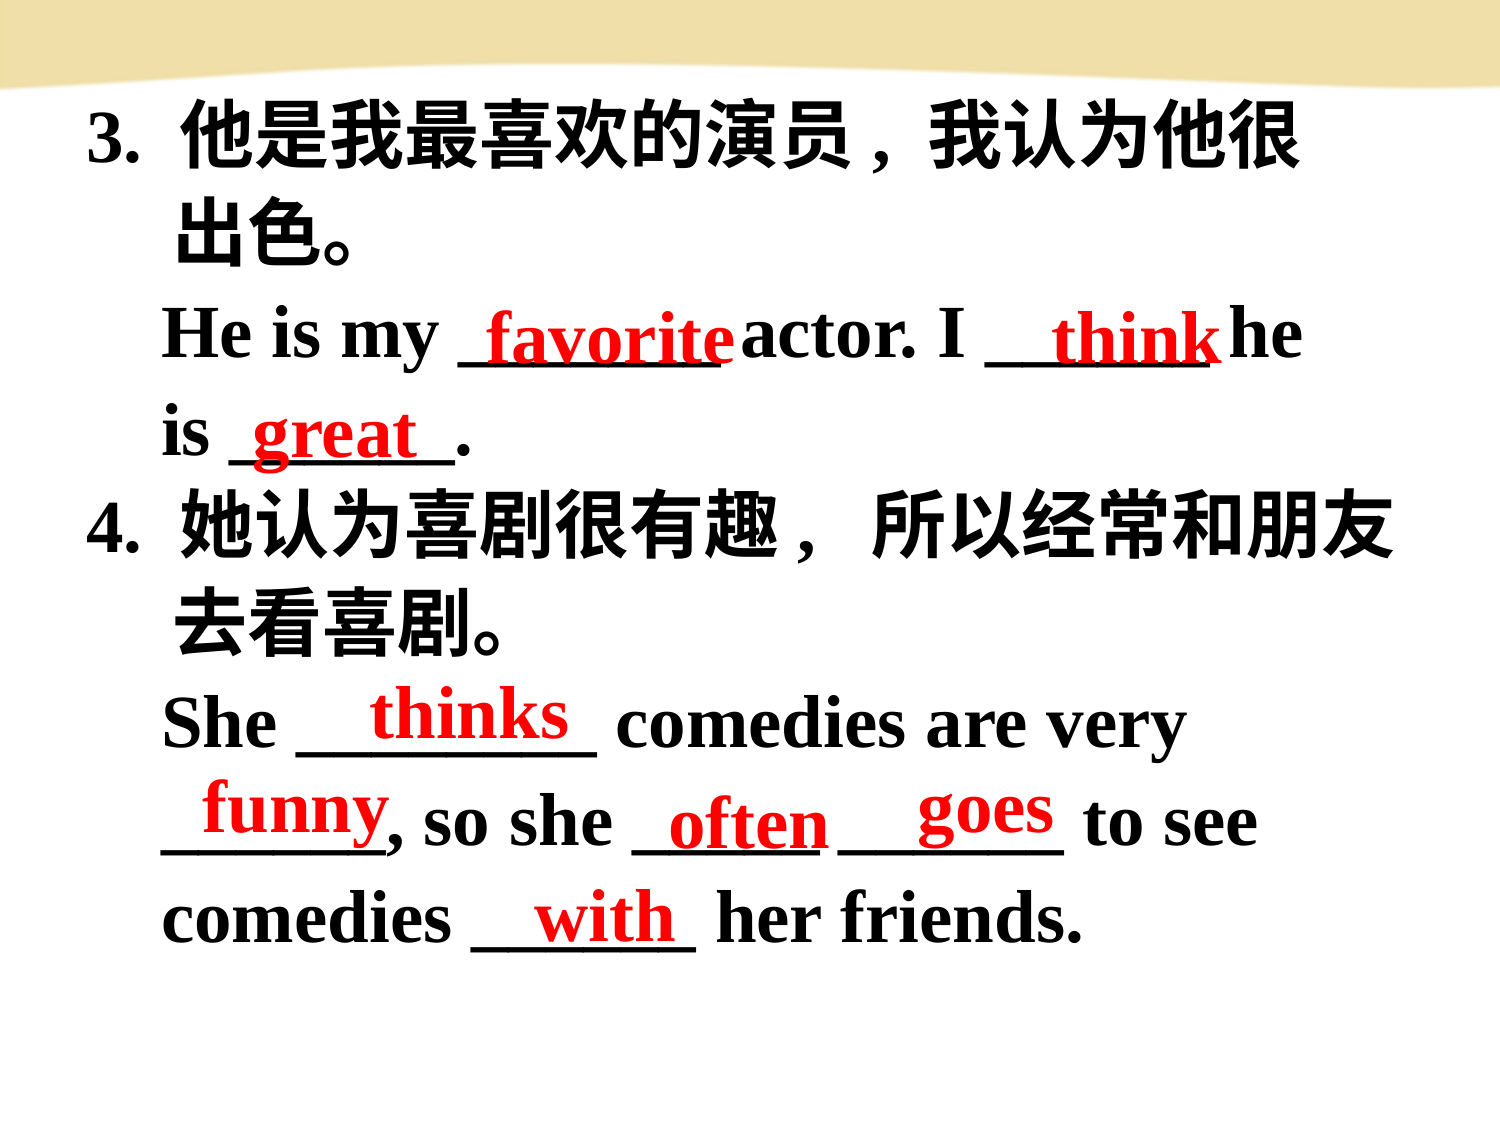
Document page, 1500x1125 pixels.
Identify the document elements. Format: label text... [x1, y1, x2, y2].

text_box favorite [471, 281, 752, 387]
text_box think [1036, 281, 1239, 387]
text_box goes [902, 749, 1071, 855]
text_box with [519, 859, 692, 965]
text_box great [237, 374, 433, 480]
picture [0, 0, 1500, 1125]
text_box 3. 他是我最喜欢的演员, 我认为他很 出色。 He is my _______ actor. I ______ he is ______. 4. 她认为喜剧很有趣, 所以经常和朋友 去看喜剧。 She ________ comedies are very ______, so she _____ ______ to see comedies ______ her friends. [66, 78, 1434, 973]
text_box funny [187, 749, 406, 855]
text_box thinks [354, 656, 585, 762]
text_box often [653, 765, 847, 871]
